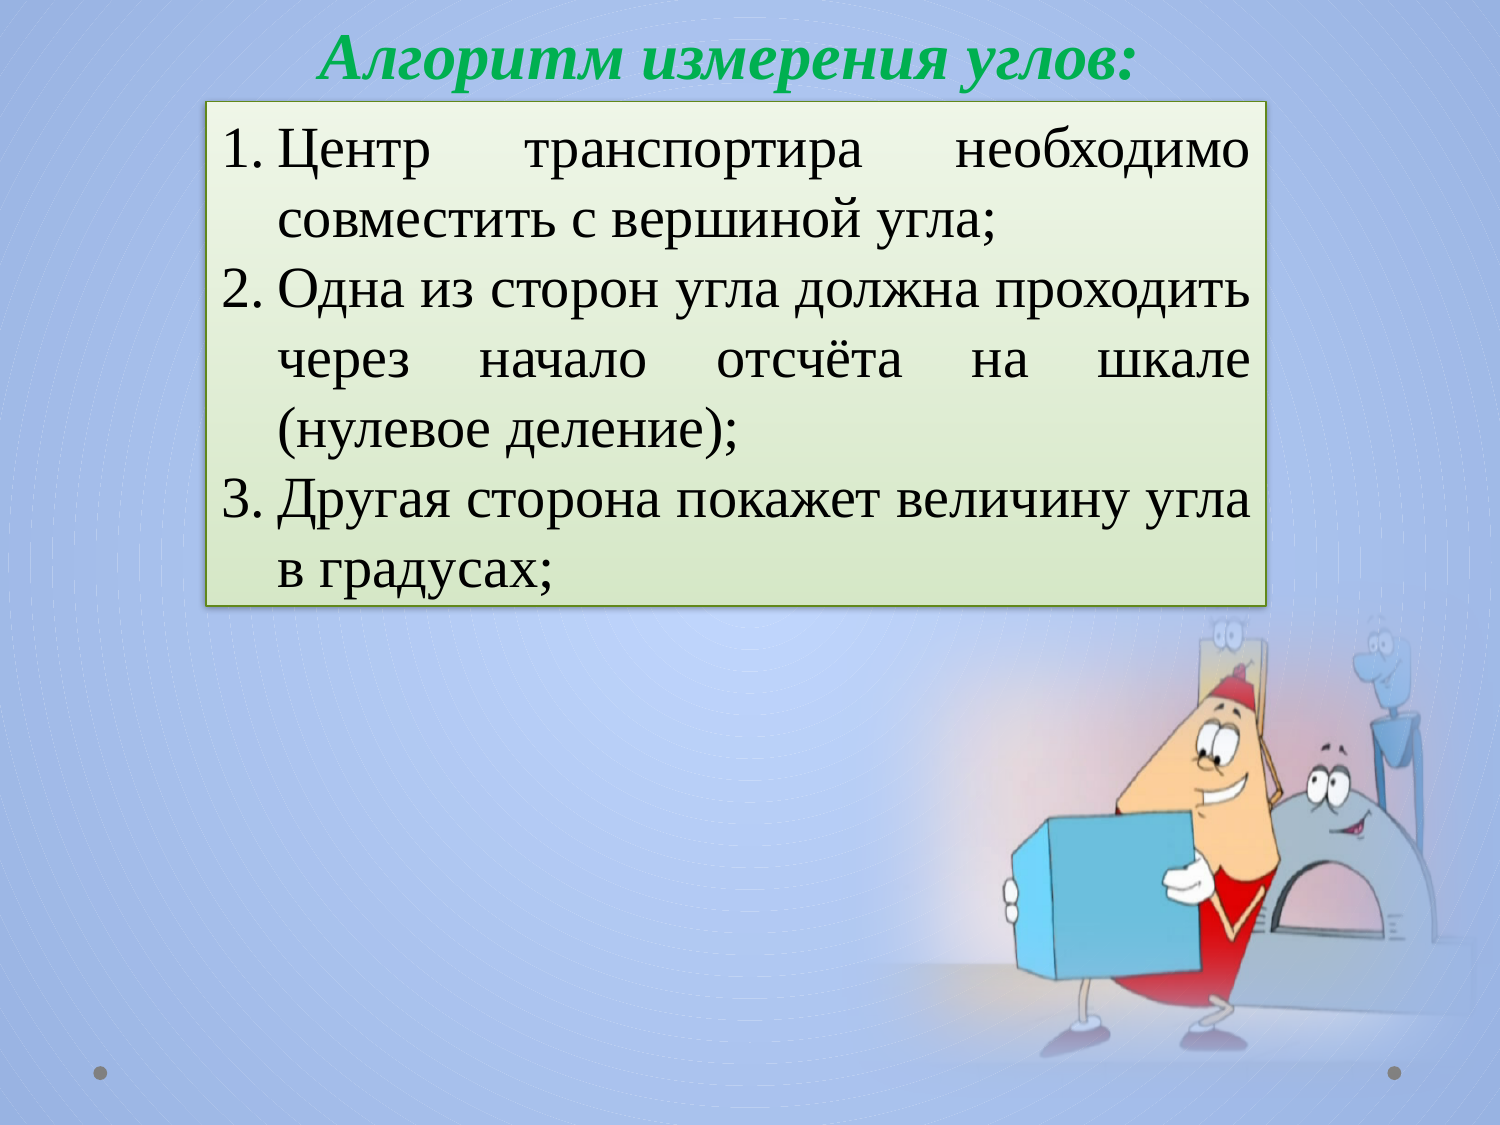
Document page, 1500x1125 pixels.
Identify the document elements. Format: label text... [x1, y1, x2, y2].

text_box Центр транспортира необходимо совместить с вершиной угла; Одна из сторон угла должна проходить через начало отсчёта на шкале (нулевое деление); Другая сторона покажет величину угла в градусах; [205, 101, 1267, 607]
text_box Алгоритм измерения углов: [305, 5, 1168, 101]
picture [836, 574, 1499, 1104]
